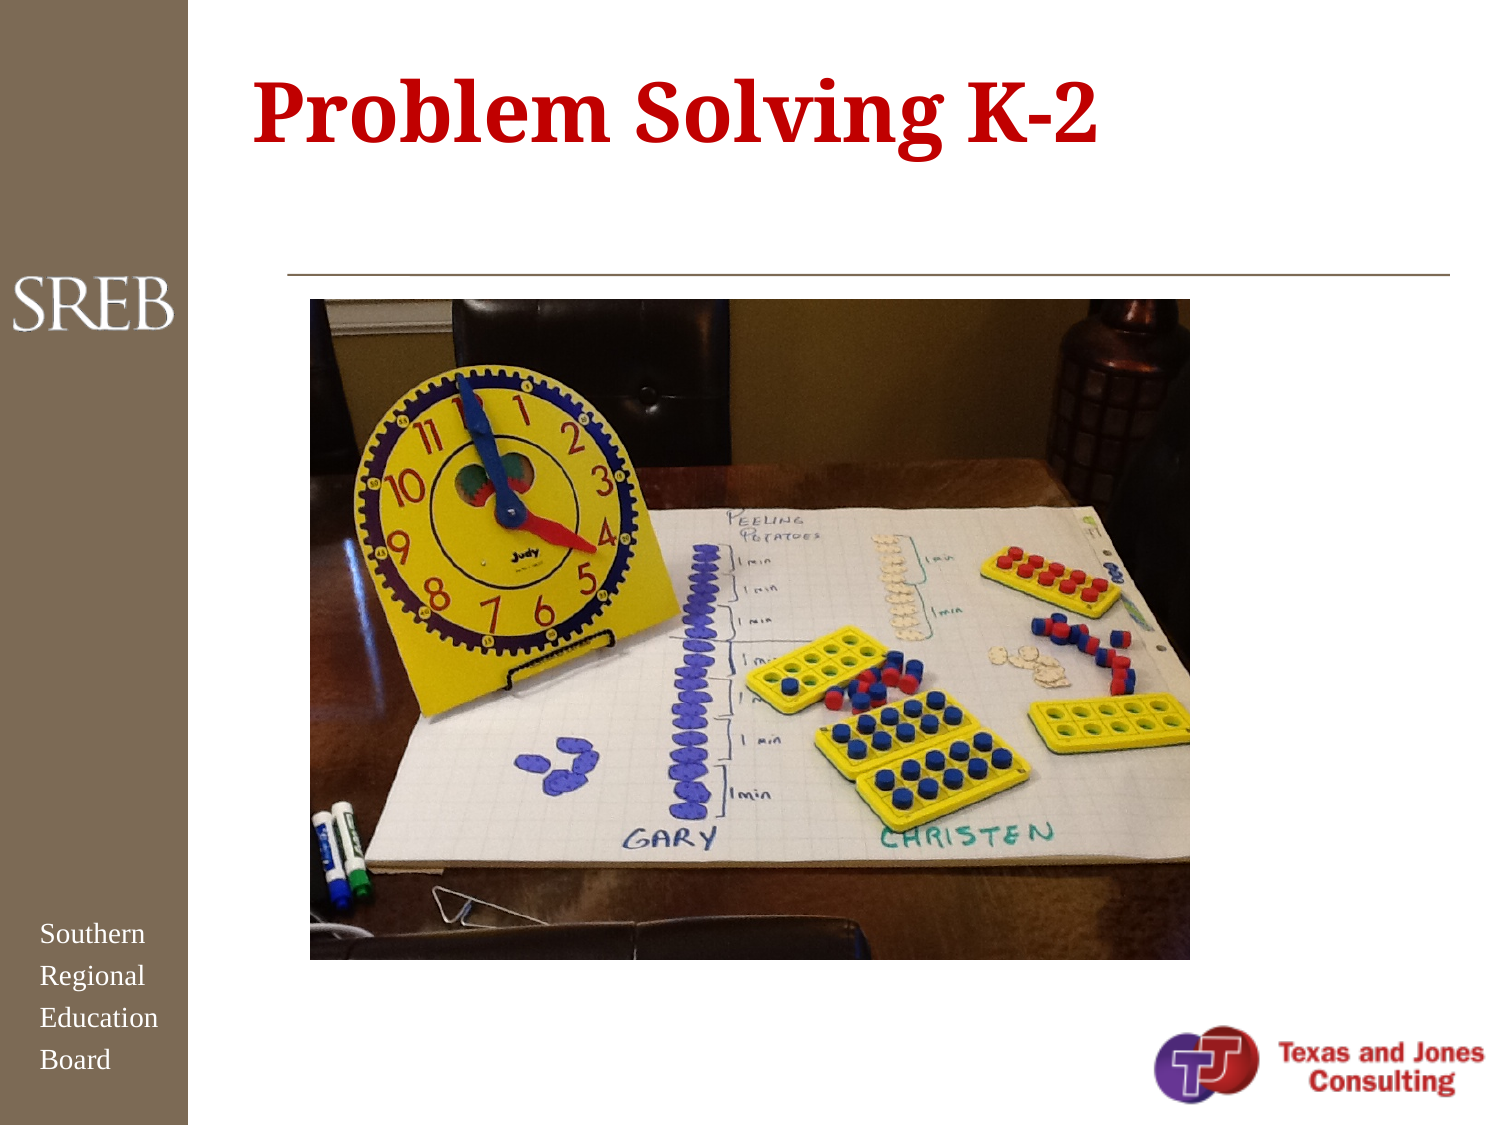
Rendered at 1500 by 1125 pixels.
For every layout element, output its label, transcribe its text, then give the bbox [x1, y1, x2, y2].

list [149, 299, 1351, 961]
title Problem Solving K-2 [237, 15, 1426, 204]
picture [1087, 949, 1500, 1125]
picture [12, 274, 175, 332]
